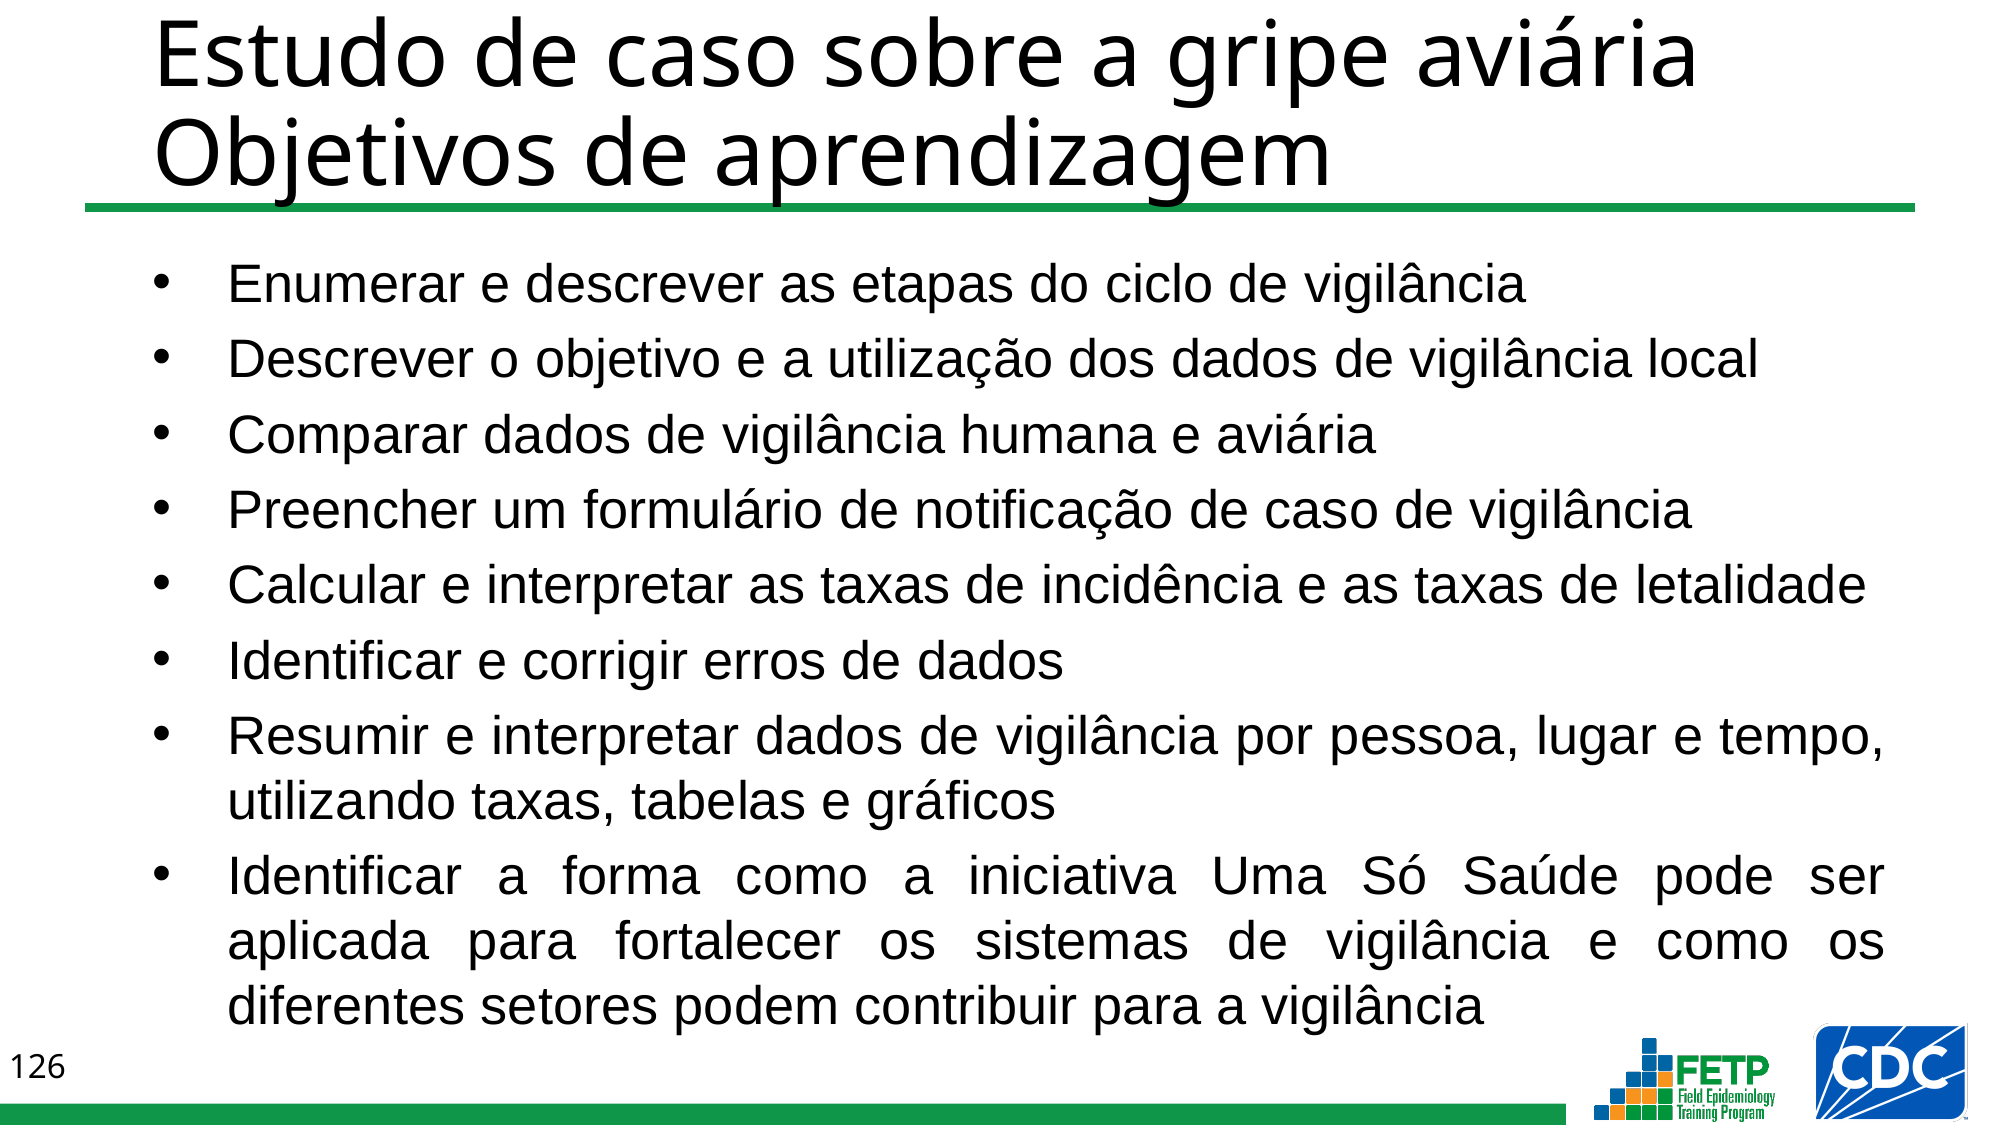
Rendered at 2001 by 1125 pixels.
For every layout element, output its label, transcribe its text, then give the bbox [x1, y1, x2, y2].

text_box Enumerar e descrever as etapas do ciclo de vigilância Descrever o objetivo e a utilização dos dados de vigilância local Comparar dados de vigilância humana e aviária Preencher um formulário de notificação de caso de vigilância Calcular e interpretar as taxas de incidência e as taxas de letalidade Identificar e corrigir erros de dados Resumir e interpretar dados de vigilância por pessoa, lugar e tempo, utilizando taxas, tabelas e gráficos Identificar a forma como a iniciativa Uma Só Saúde pode ser aplicada para fortalecer os sistemas de vigilância e como os diferentes setores podem contribuir para a vigilância [137, 240, 1903, 1042]
title Estudo de caso sobre a gripe aviária Objetivos de aprendizagem [137, 0, 1863, 207]
picture [1813, 1023, 1968, 1122]
picture [1594, 1042, 1775, 1122]
